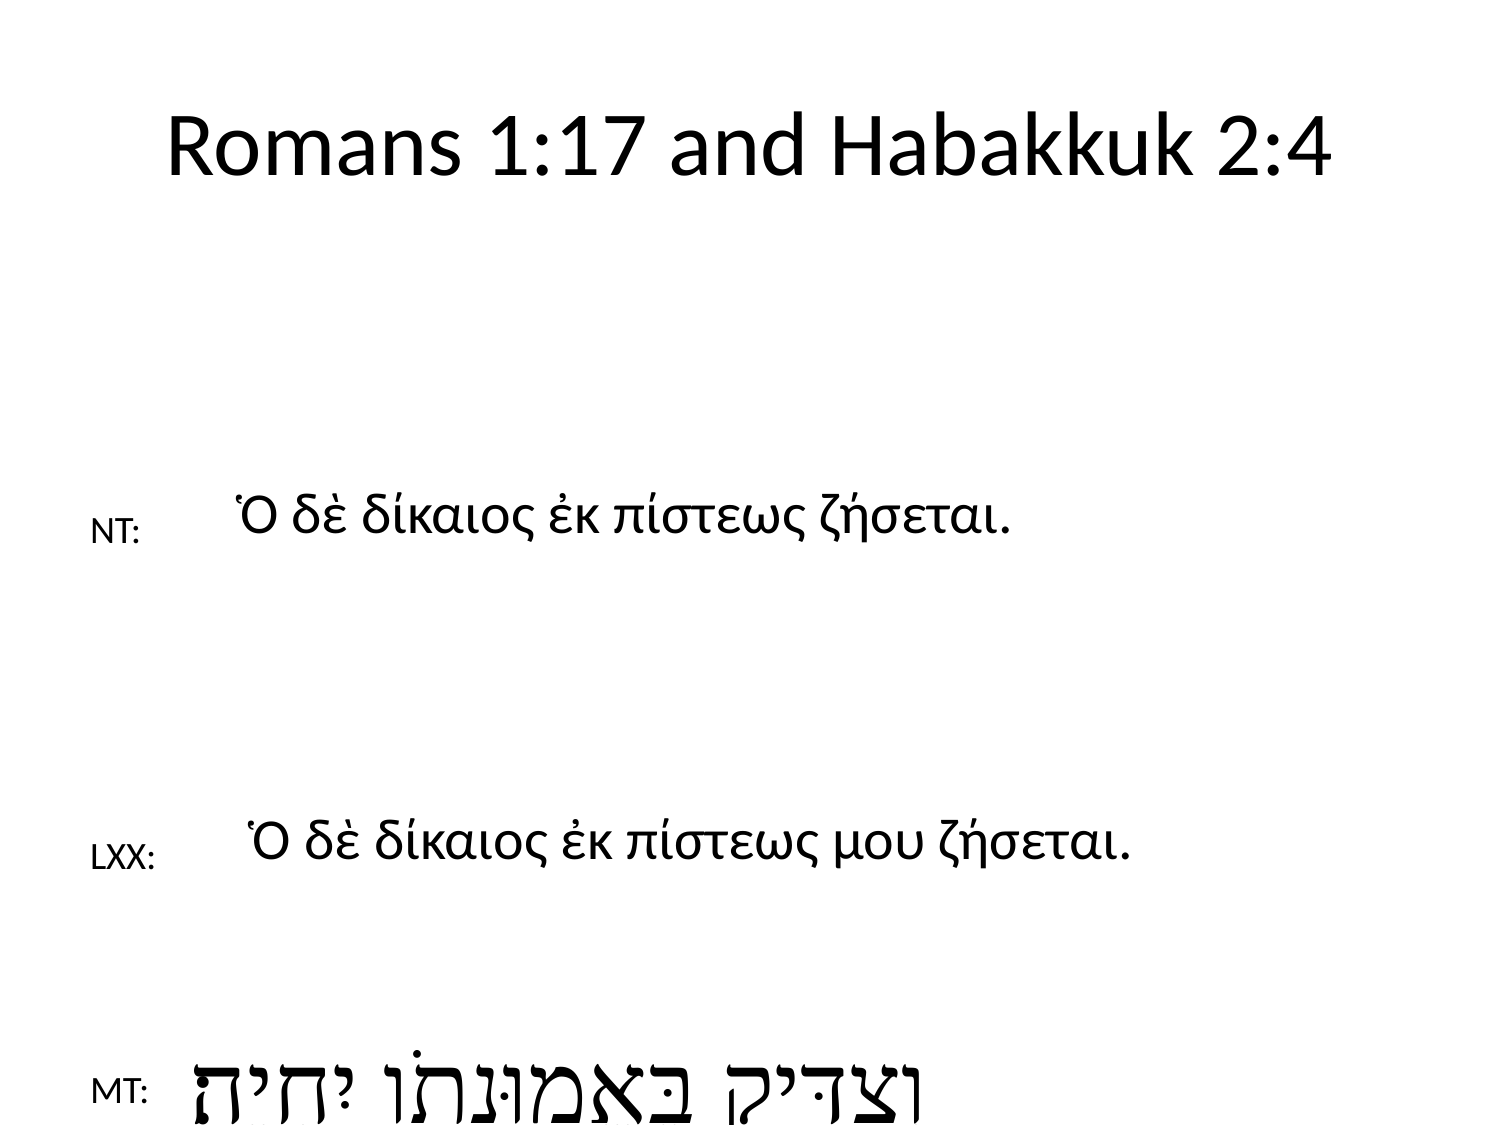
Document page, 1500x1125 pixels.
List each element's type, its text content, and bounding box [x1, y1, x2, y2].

title Romans 1:17 and Habakkuk 2:4 [75, 45, 1425, 233]
list NT: Ὁ δὲ δίκαιος ἐκ πίστεως ζήσεται. LXX: Ὁ δὲ δίκαιος ἐκ πίστεως μου ζήσεται. MT: ‮‬ וְצַדִּ֖יק בֶּאֱמוּנָתֹ֥ו יִחְיֶה׃ [75, 262, 1425, 1005]
